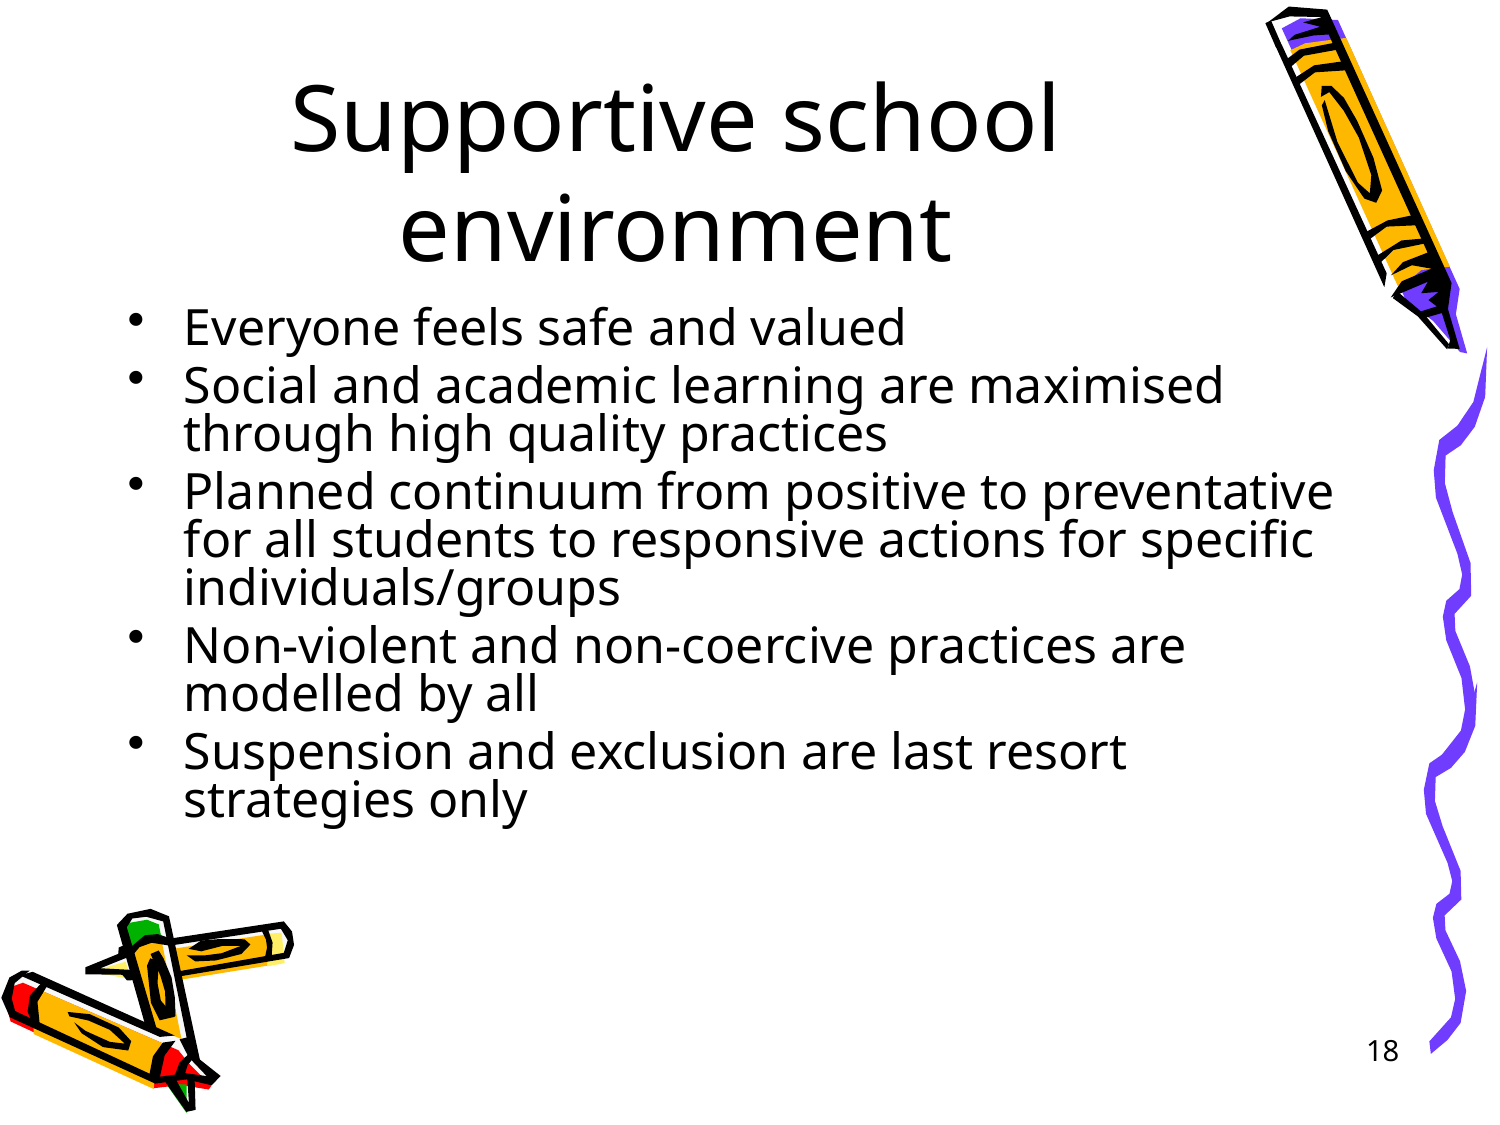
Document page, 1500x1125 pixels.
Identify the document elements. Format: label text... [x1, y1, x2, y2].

list Everyone feels safe and valued Social and academic learning are maximised through high quality practices Planned continuum from positive to preventative for all students to responsive actions for specific individuals/groups Non-violent and non-coercive practices are modelled by all Suspension and exclusion are last resort strategies only [112, 299, 1376, 901]
slide_number 18 [1101, 1024, 1415, 1101]
title Supportive school environment [112, 24, 1240, 288]
